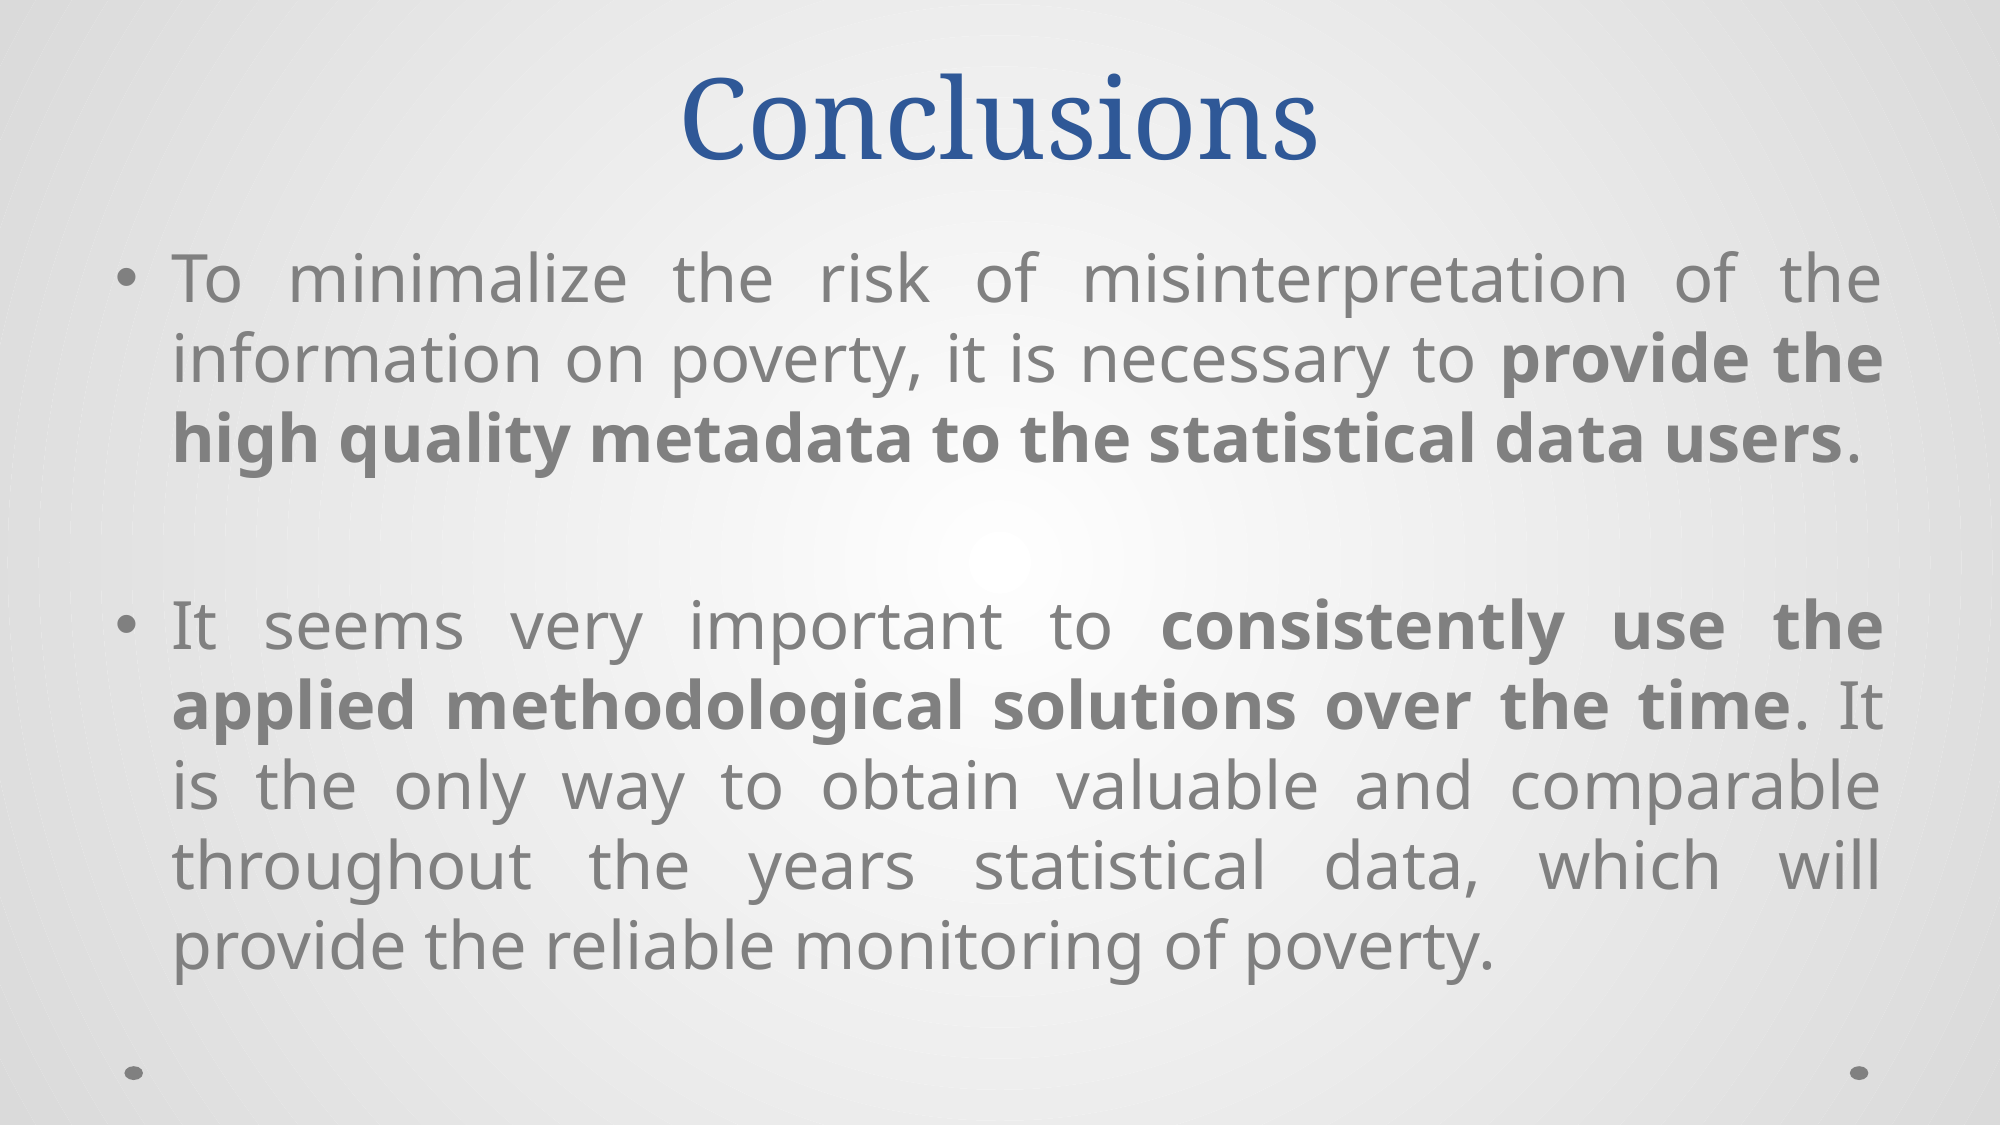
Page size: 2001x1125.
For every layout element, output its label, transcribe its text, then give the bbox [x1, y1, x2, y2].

title Conclusions [99, 0, 1900, 190]
list To minimalize the risk of misinterpretation of the information on poverty, it is necessary to provide the high quality metadata to the statistical data users. It seems very important to consistently use the applied methodological solutions over the time. It is the only way to obtain valuable and comparable throughout the years statistical data, which will provide the reliable monitoring of poverty. [99, 228, 1900, 1034]
